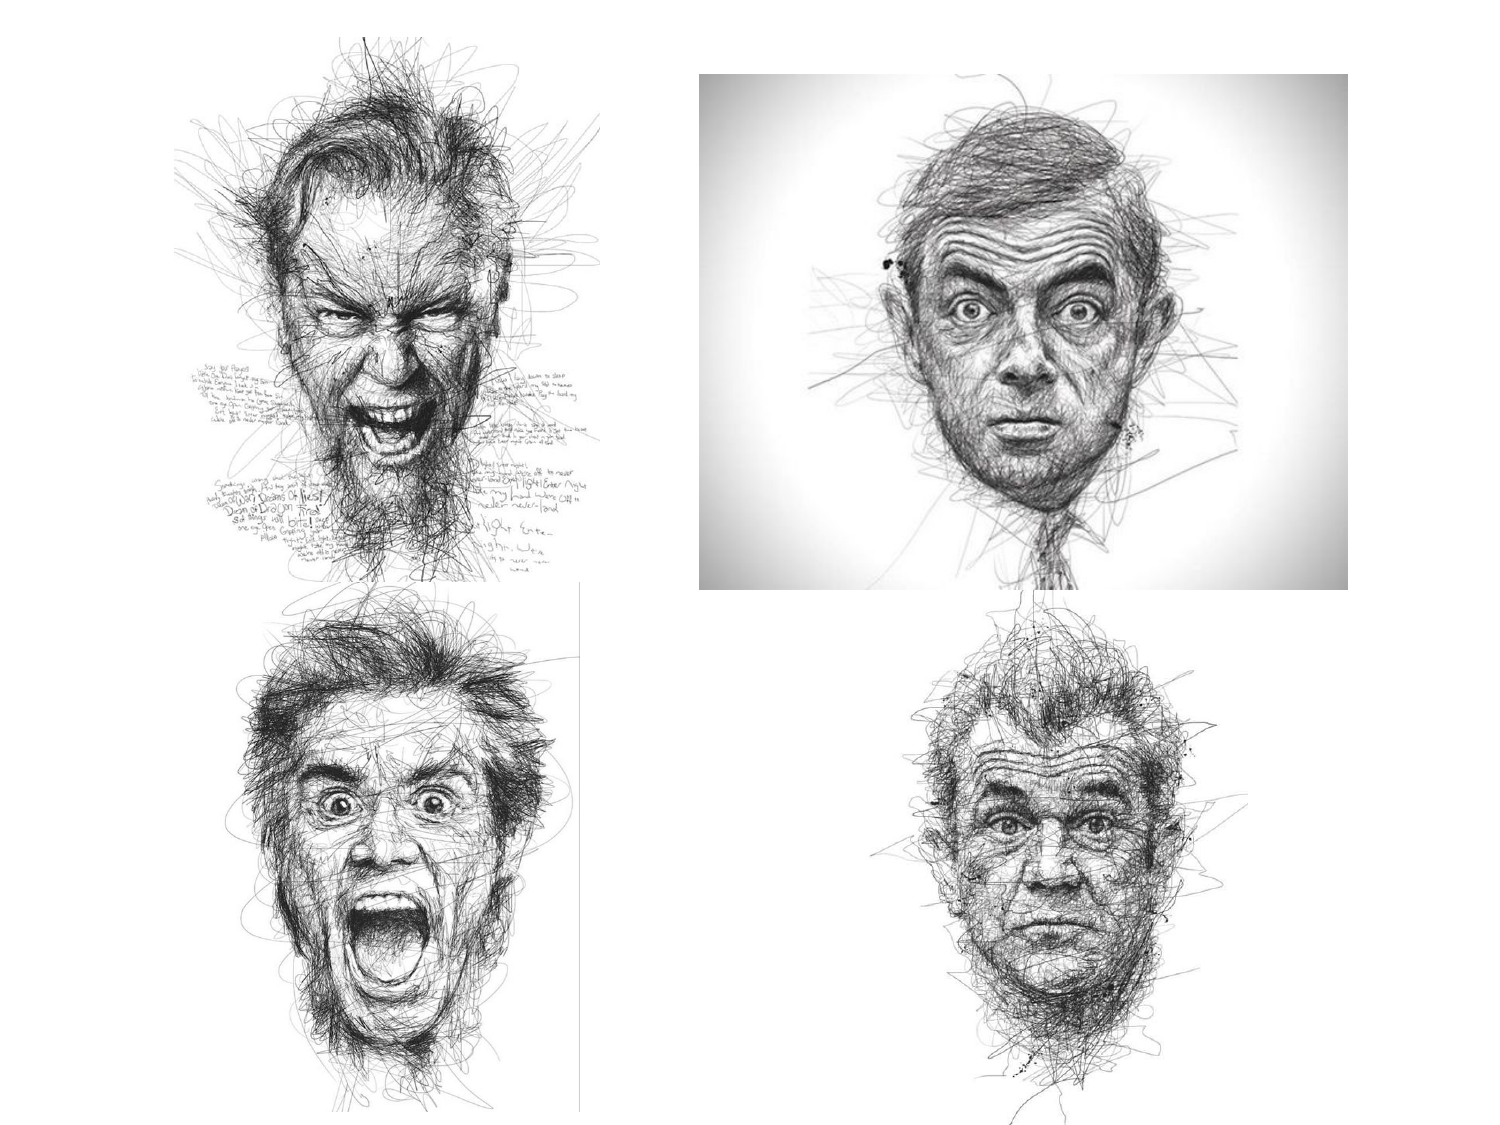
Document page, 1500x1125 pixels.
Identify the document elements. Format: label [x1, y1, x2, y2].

picture [699, 74, 1349, 1125]
picture [174, 37, 600, 1113]
